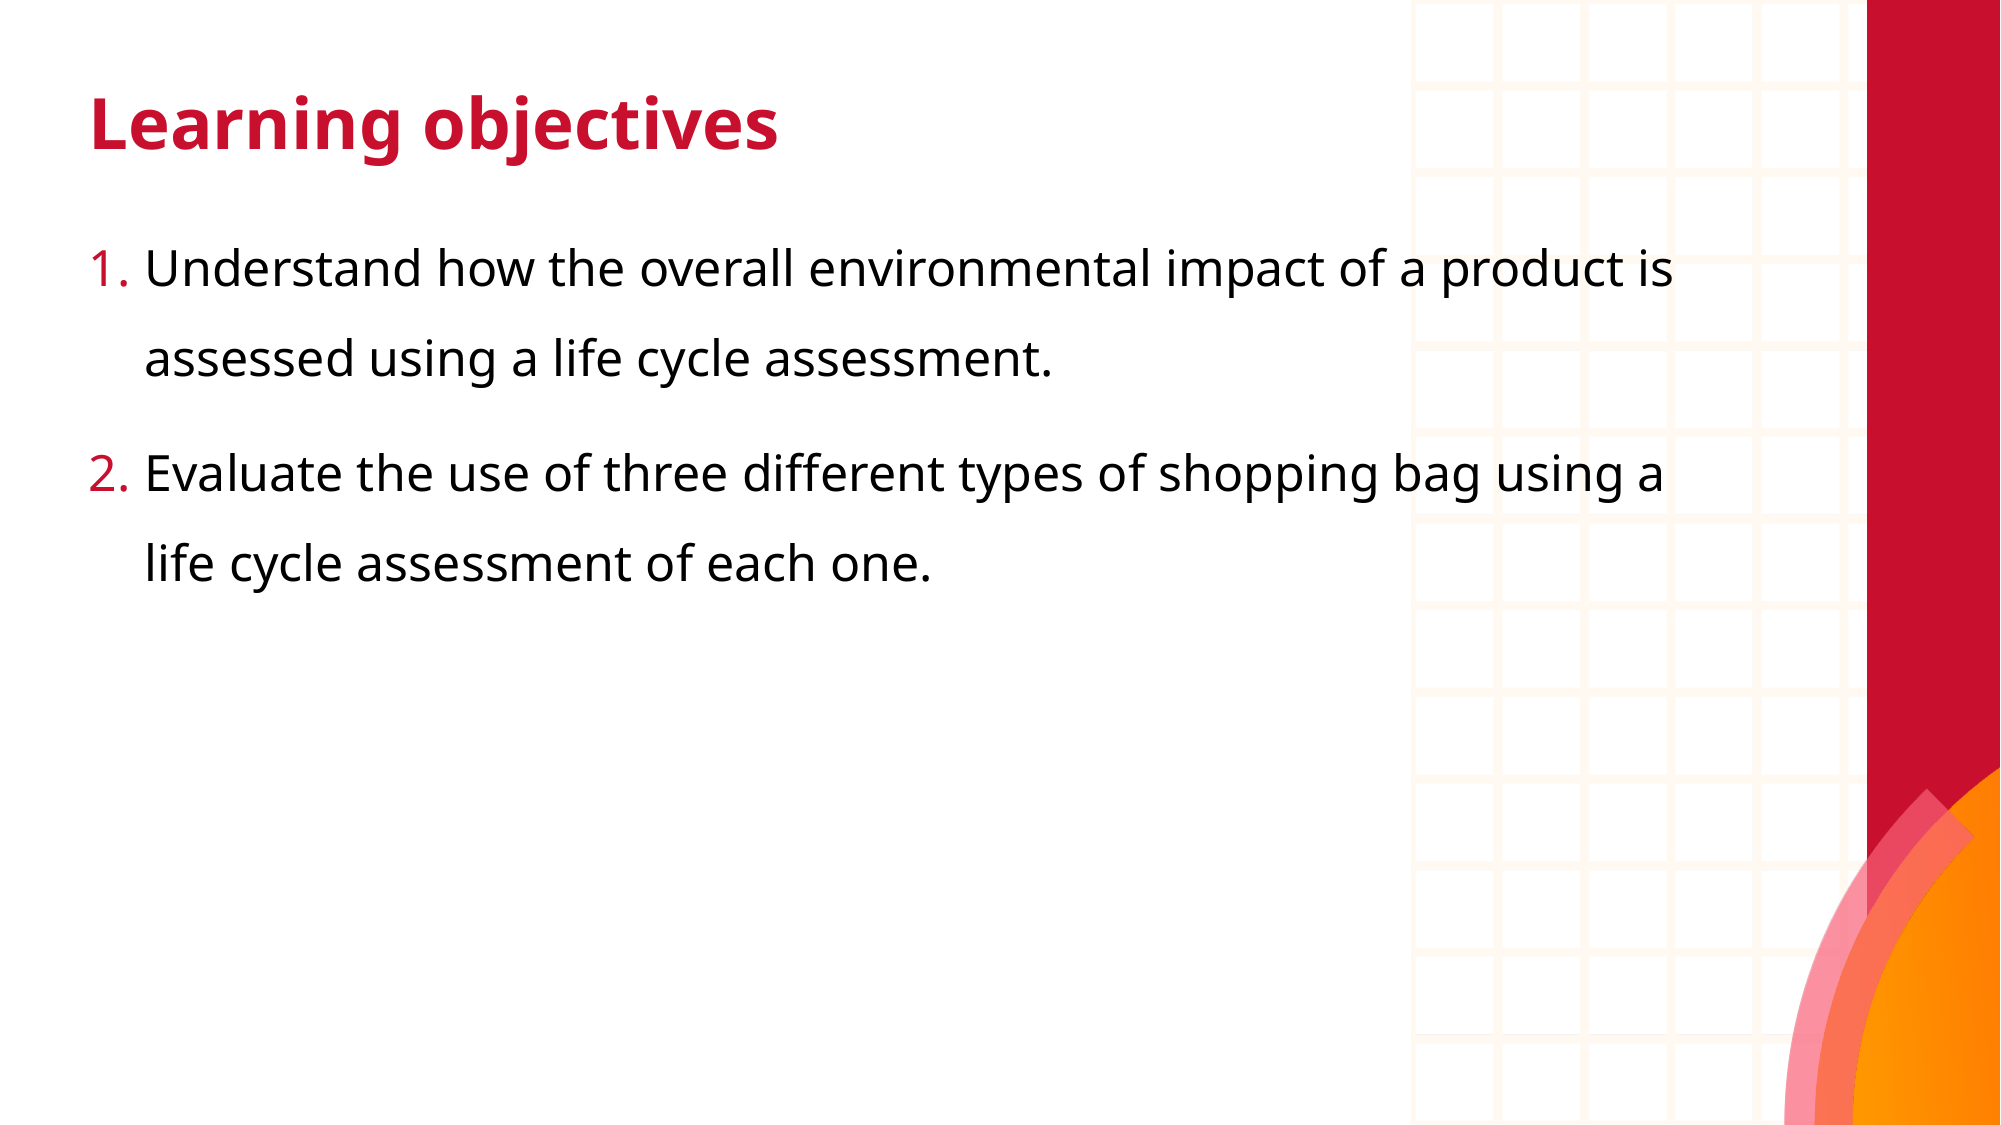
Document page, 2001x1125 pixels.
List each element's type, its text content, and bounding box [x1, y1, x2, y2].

picture [1411, 0, 2000, 1125]
title Learning objectives [88, 88, 1743, 161]
list Understand how the overall environmental impact of a product is assessed using a life cycle assessment. Evaluate the use of three different types of shopping bag using a life cycle assessment of each one. [88, 206, 1743, 1034]
